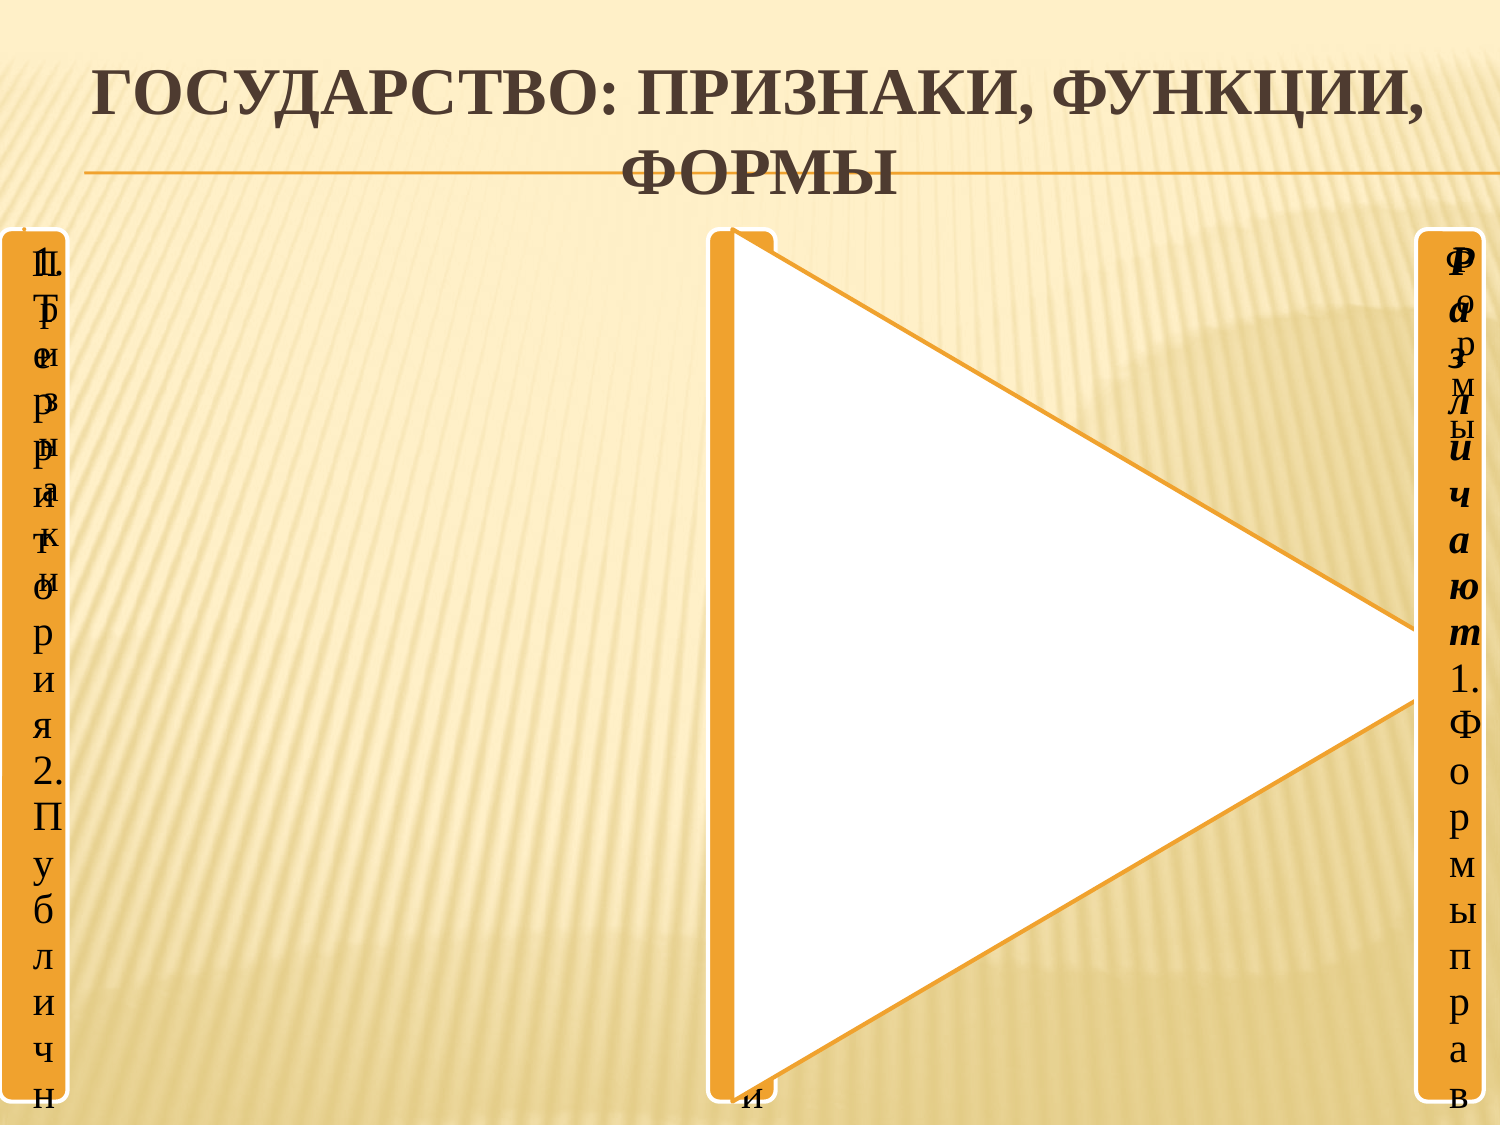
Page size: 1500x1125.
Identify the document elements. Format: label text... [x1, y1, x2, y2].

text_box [0, 228, 1500, 1102]
title Государство: признаки, функции, формы [46, 58, 1472, 197]
